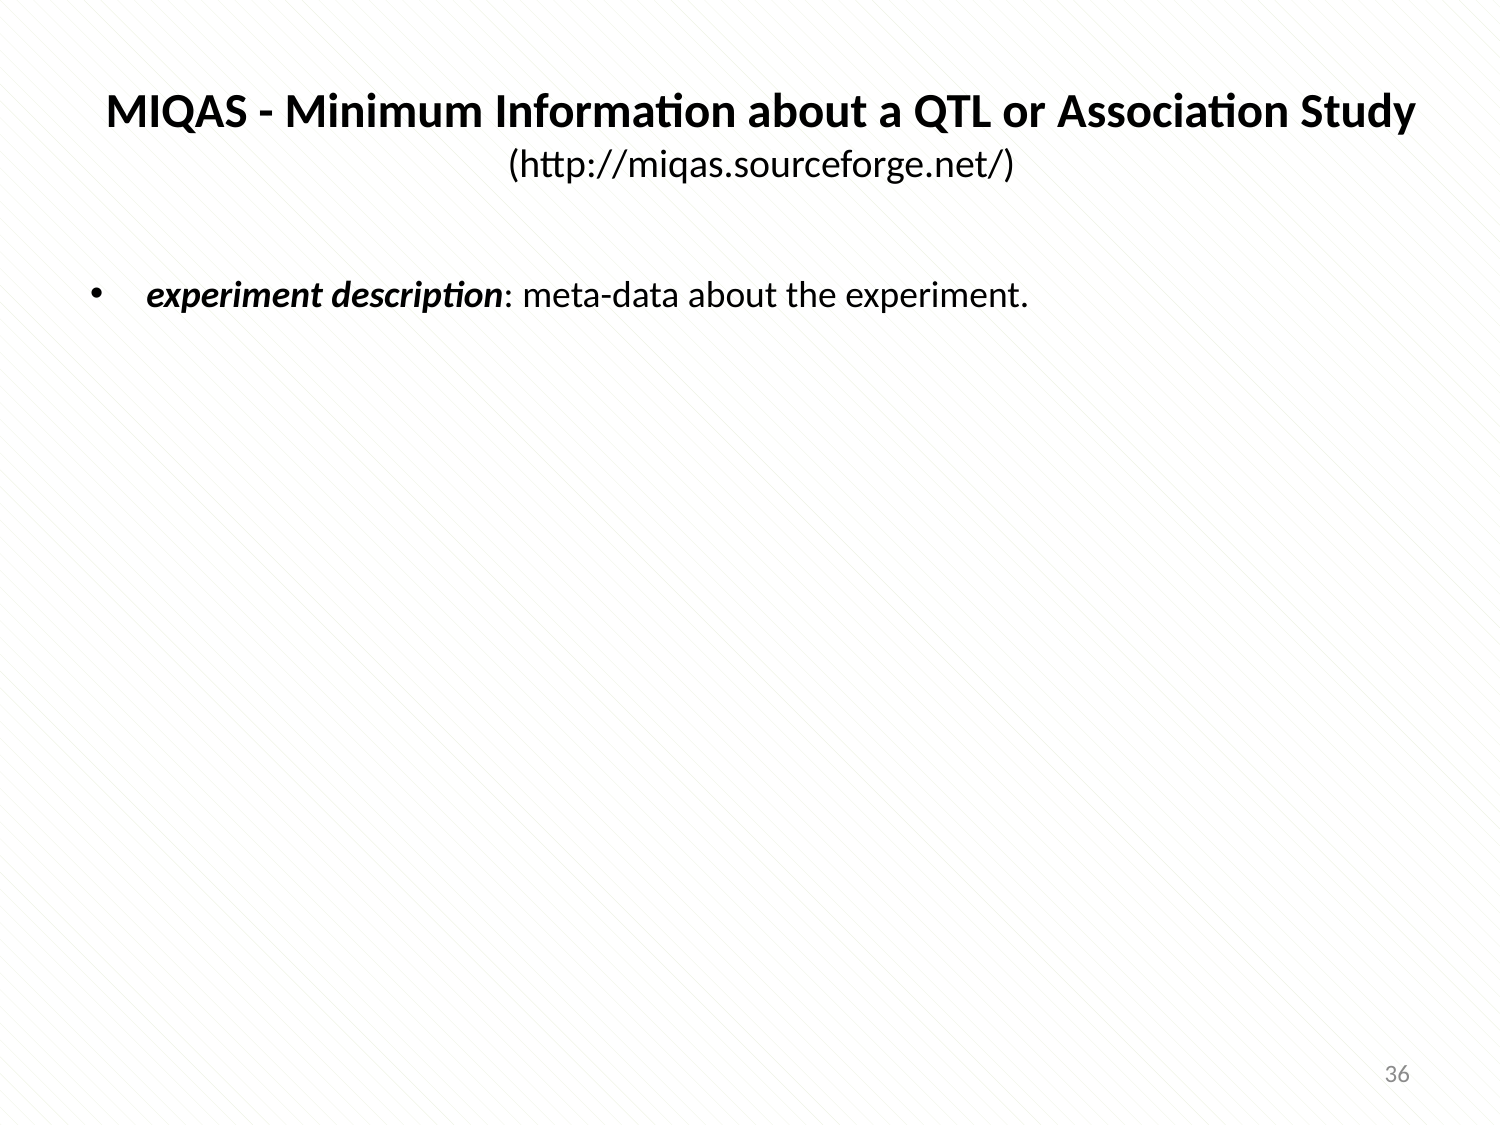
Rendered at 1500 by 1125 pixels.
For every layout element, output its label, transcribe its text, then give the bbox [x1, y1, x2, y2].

list experiment description: meta-data about the experiment. [75, 262, 1425, 1005]
slide_number 36 [1074, 1042, 1425, 1103]
title MIQAS - Minimum Information about a QTL or Association Study (http://miqas.sourceforge.net/) [75, 45, 1448, 219]
